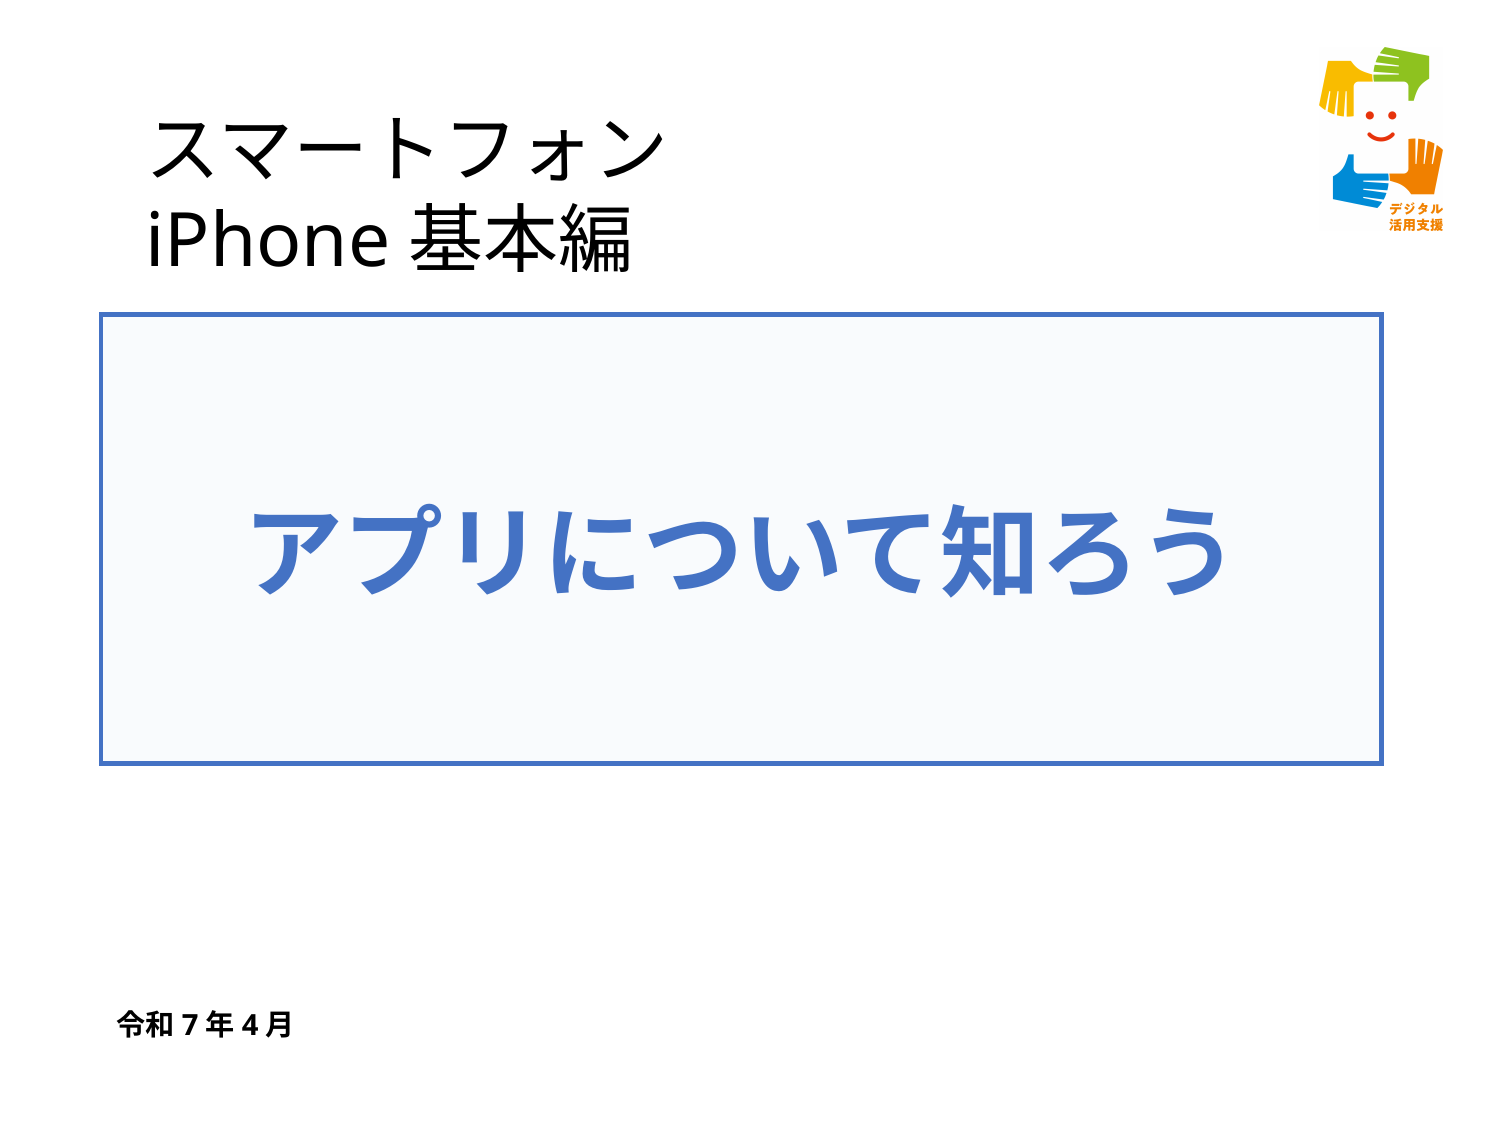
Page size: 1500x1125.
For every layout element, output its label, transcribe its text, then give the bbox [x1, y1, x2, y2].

picture [1319, 47, 1443, 231]
text_box アプリについて知ろう [101, 378, 1383, 697]
text_box 令和7年4月 [101, 998, 456, 1049]
text_box スマートフォン iPhone基本編 [130, 93, 1195, 289]
